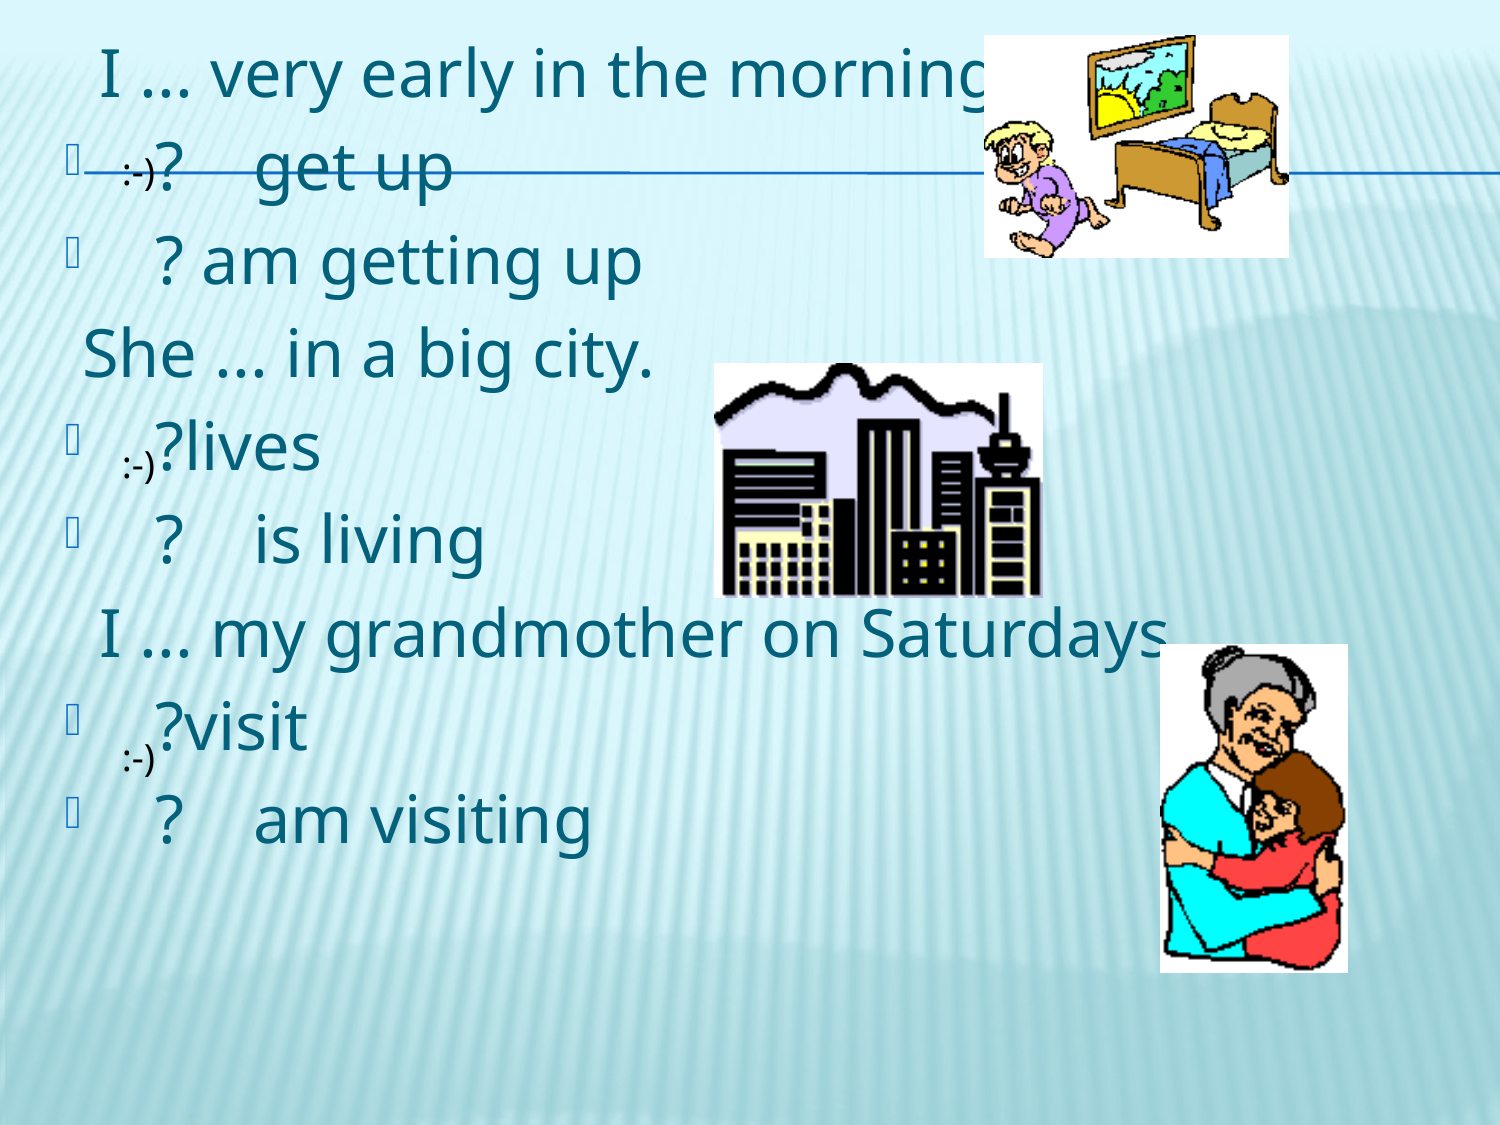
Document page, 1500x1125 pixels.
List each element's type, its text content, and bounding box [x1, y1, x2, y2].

picture [1159, 644, 1348, 973]
picture [984, 34, 1290, 258]
text_box :-) [107, 140, 170, 201]
text_box :-) [107, 726, 170, 787]
list I ... very early in the morning. ? get up ? am getting up She ... in a big city. ?lives ? is living I ... my grandmother on Saturdays. ?visit ? am visiting [50, 23, 1475, 1067]
picture [714, 362, 1044, 598]
text_box :-) [107, 433, 170, 494]
